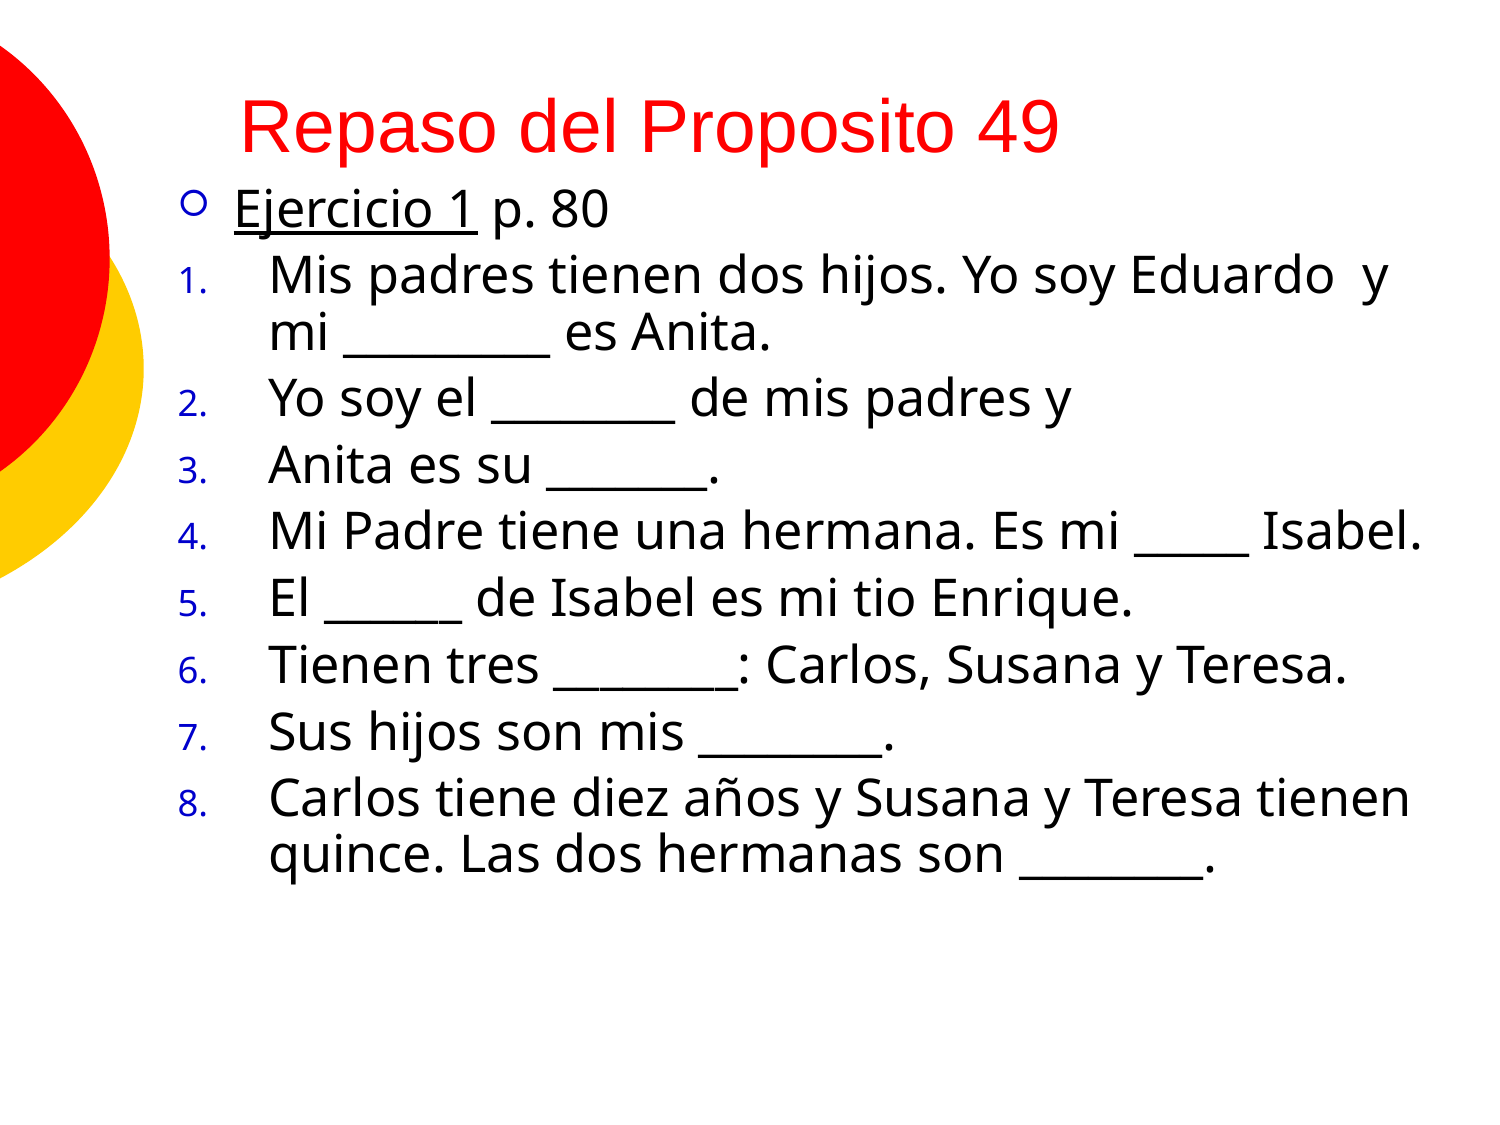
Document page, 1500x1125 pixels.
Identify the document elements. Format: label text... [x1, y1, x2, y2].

title Repaso del Proposito 49 [224, 0, 1425, 175]
list Ejercicio 1 p. 80 Mis padres tienen dos hijos. Yo soy Eduardo y mi _________ es Anita. Yo soy el ________ de mis padres y Anita es su _______. Mi Padre tiene una hermana. Es mi _____ Isabel. El ______ de Isabel es mi tio Enrique. Tienen tres ________: Carlos, Susana y Teresa. Sus hijos son mis ________. Carlos tiene diez años y Susana y Teresa tienen quince. Las dos hermanas son ________. [162, 174, 1475, 1063]
